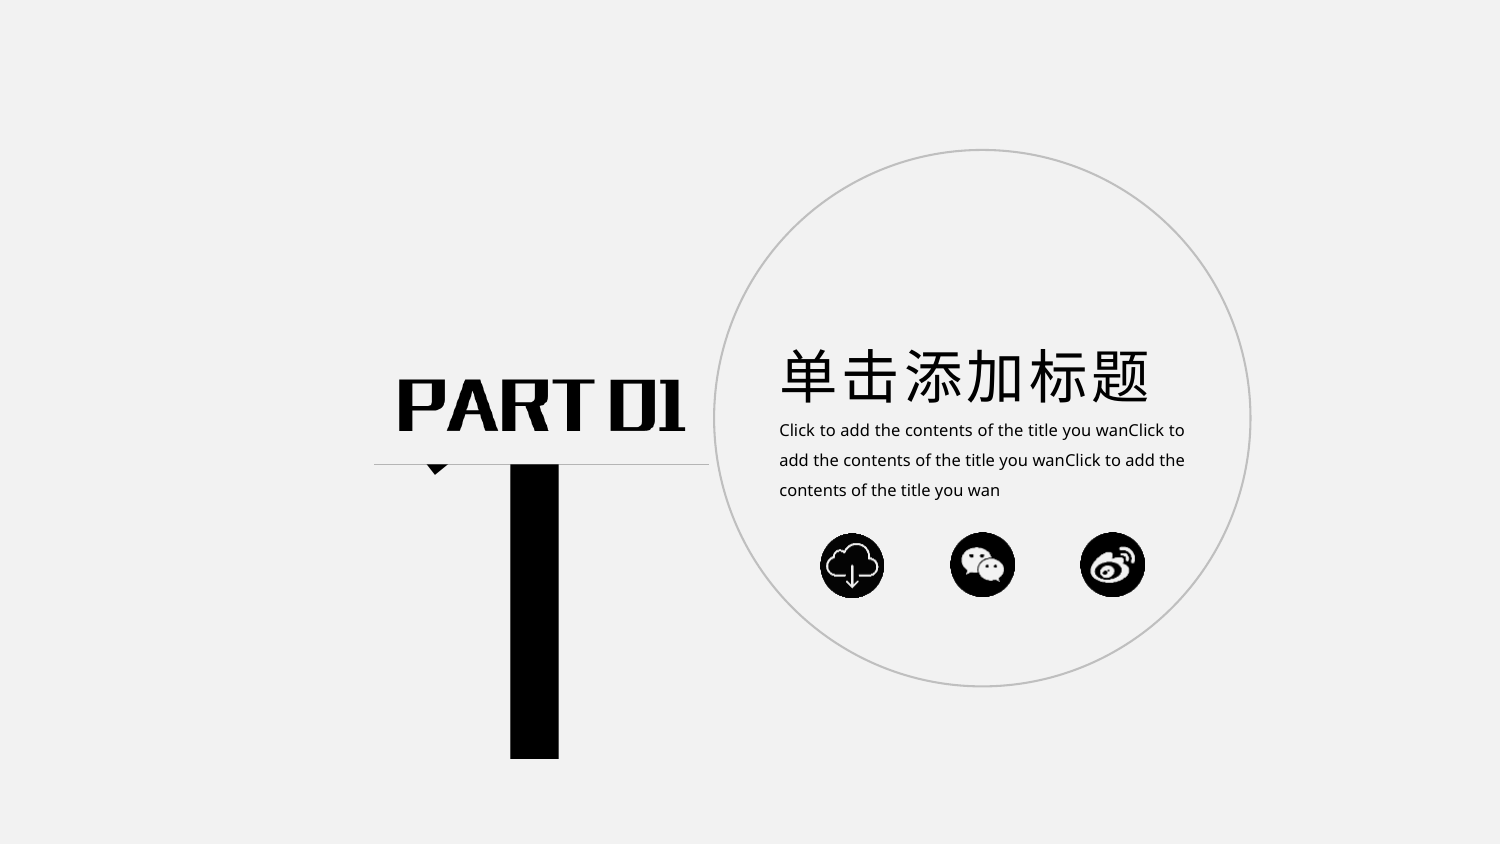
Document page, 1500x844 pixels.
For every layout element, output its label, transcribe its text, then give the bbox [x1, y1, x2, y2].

text_box [719, 148, 1252, 688]
text_box 1 [243, 0, 798, 844]
picture [950, 532, 1015, 597]
picture [820, 533, 884, 598]
text_box 单击添加标题 Click to add the contents of the title you wanClick to add the contents of the title you wanClick to add the contents of the title you wan [764, 298, 1200, 507]
picture [362, 353, 720, 477]
picture [1080, 532, 1145, 597]
